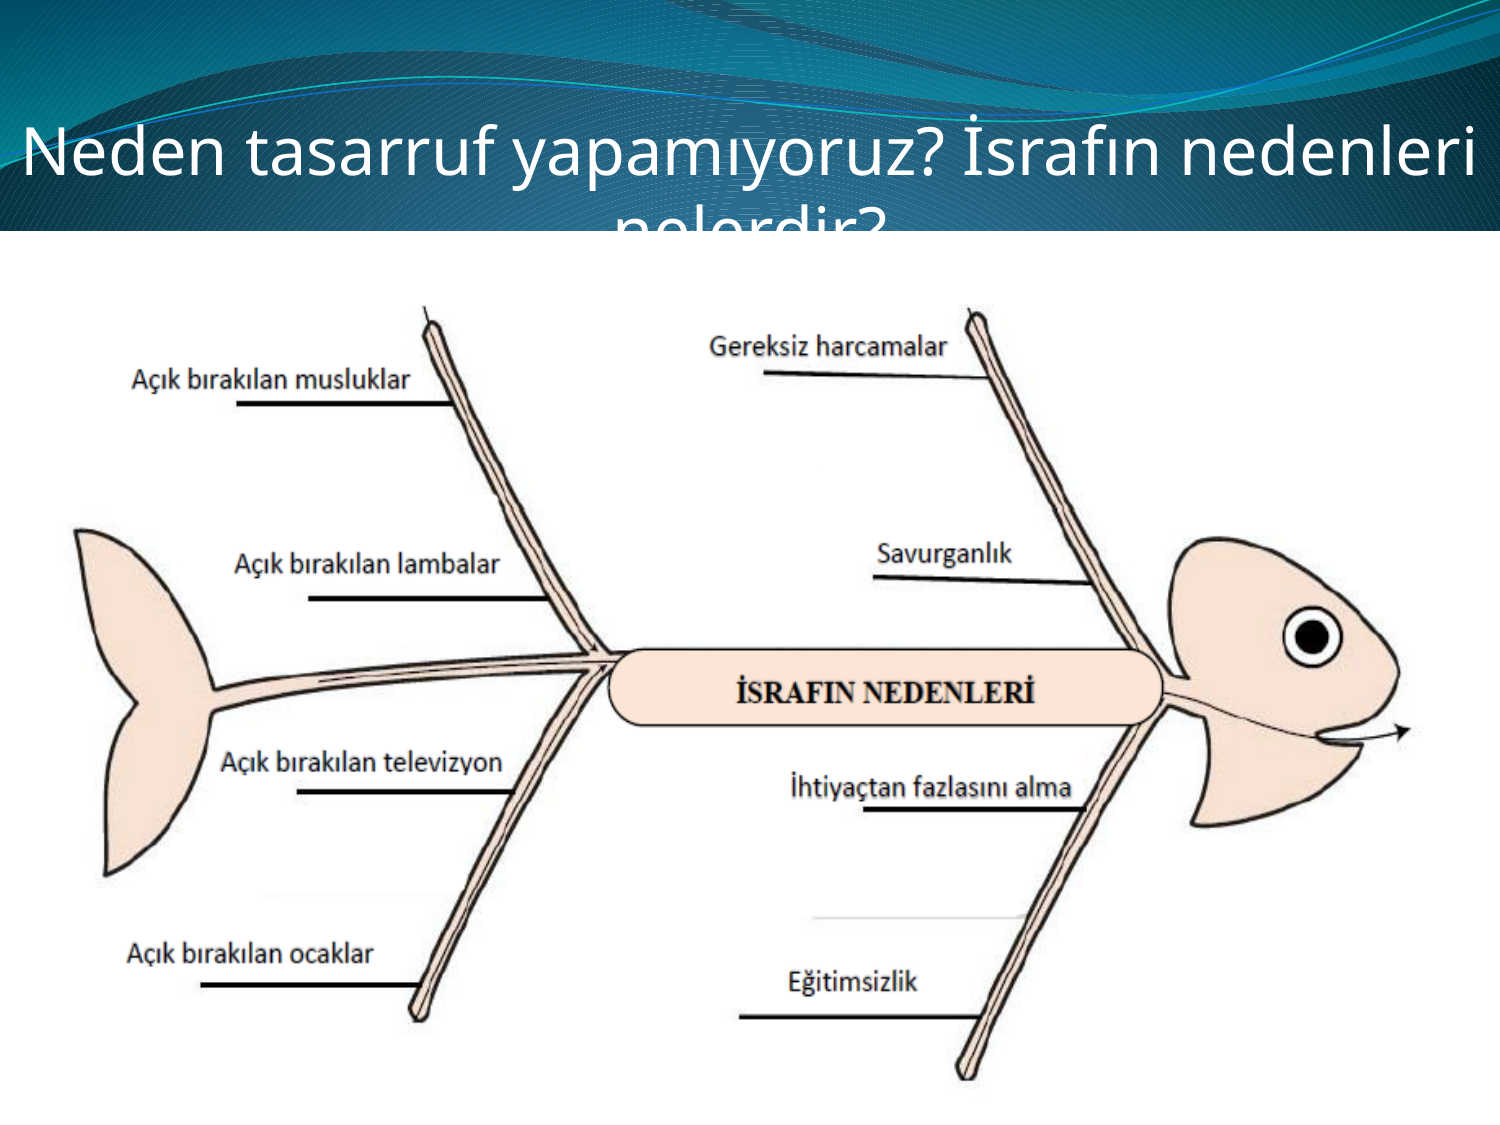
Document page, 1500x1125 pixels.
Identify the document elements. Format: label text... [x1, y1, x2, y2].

picture [0, 231, 1500, 1125]
text_box Neden tasarruf yapamıyoruz? İsrafın nedenleri nelerdir? [0, 101, 1500, 231]
